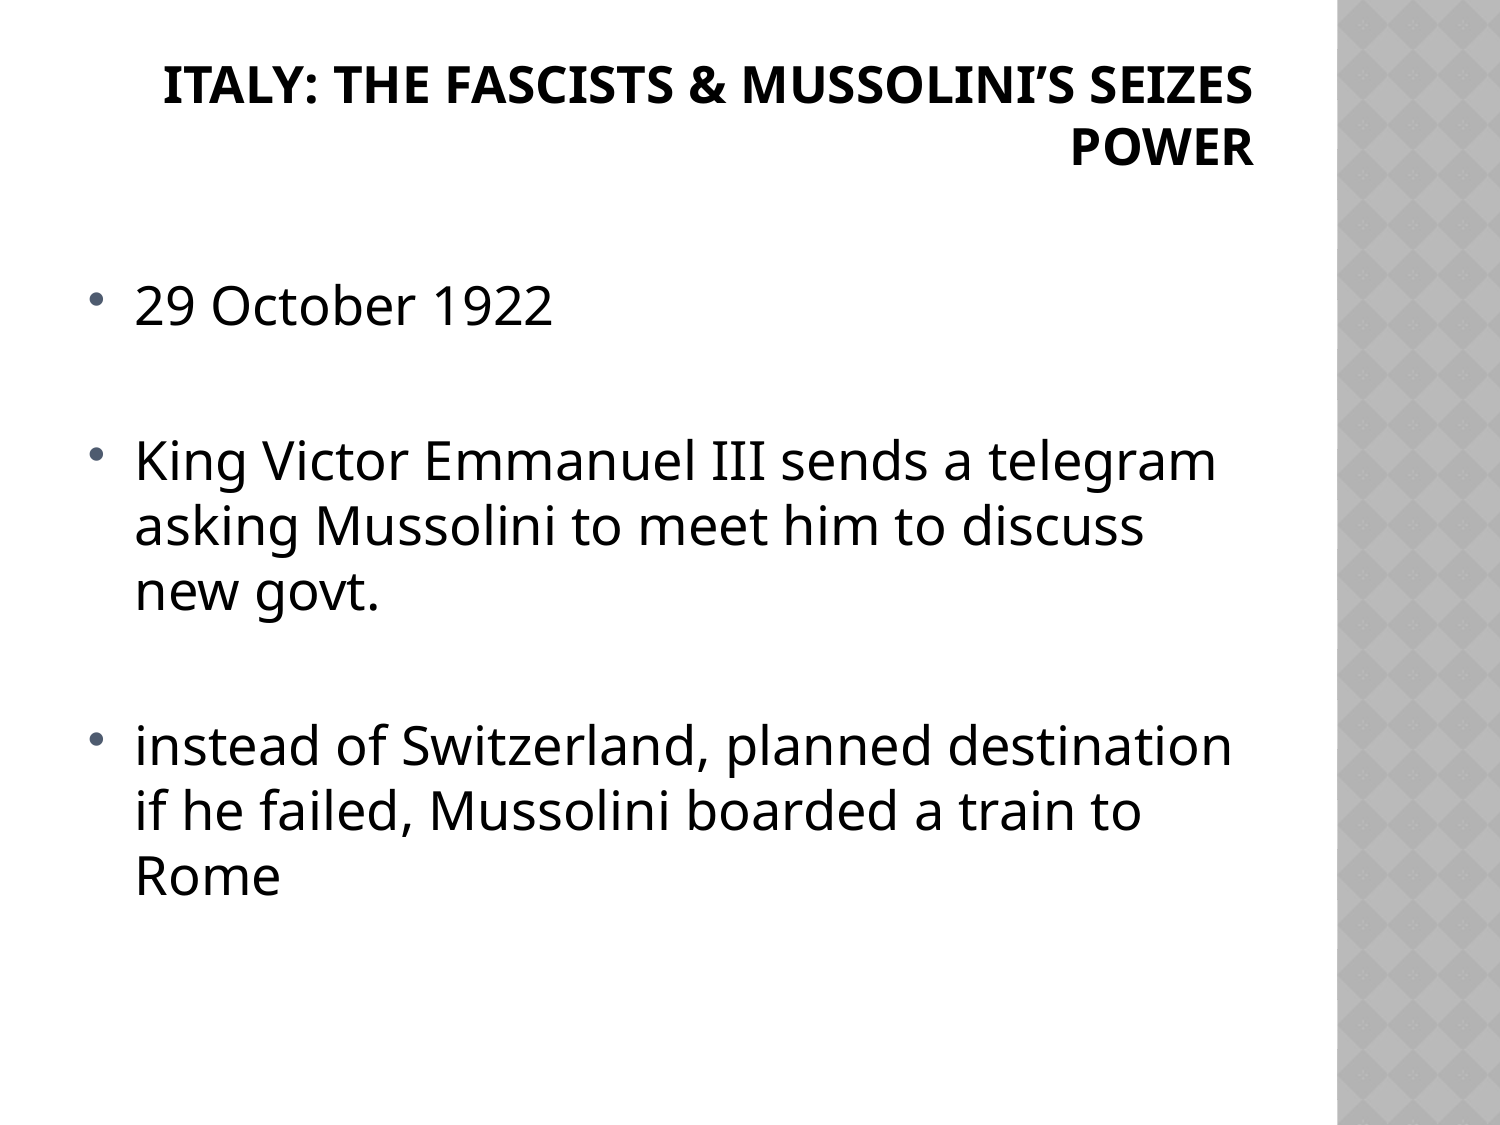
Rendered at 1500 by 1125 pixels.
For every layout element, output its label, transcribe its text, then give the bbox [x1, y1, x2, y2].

title Italy: the fascists & Mussolini’s seizes power [75, 52, 1263, 240]
list 29 October 1922 King Victor Emmanuel III sends a telegram asking Mussolini to meet him to discuss new govt. instead of Switzerland, planned destination if he failed, Mussolini boarded a train to Rome [75, 264, 1263, 1059]
